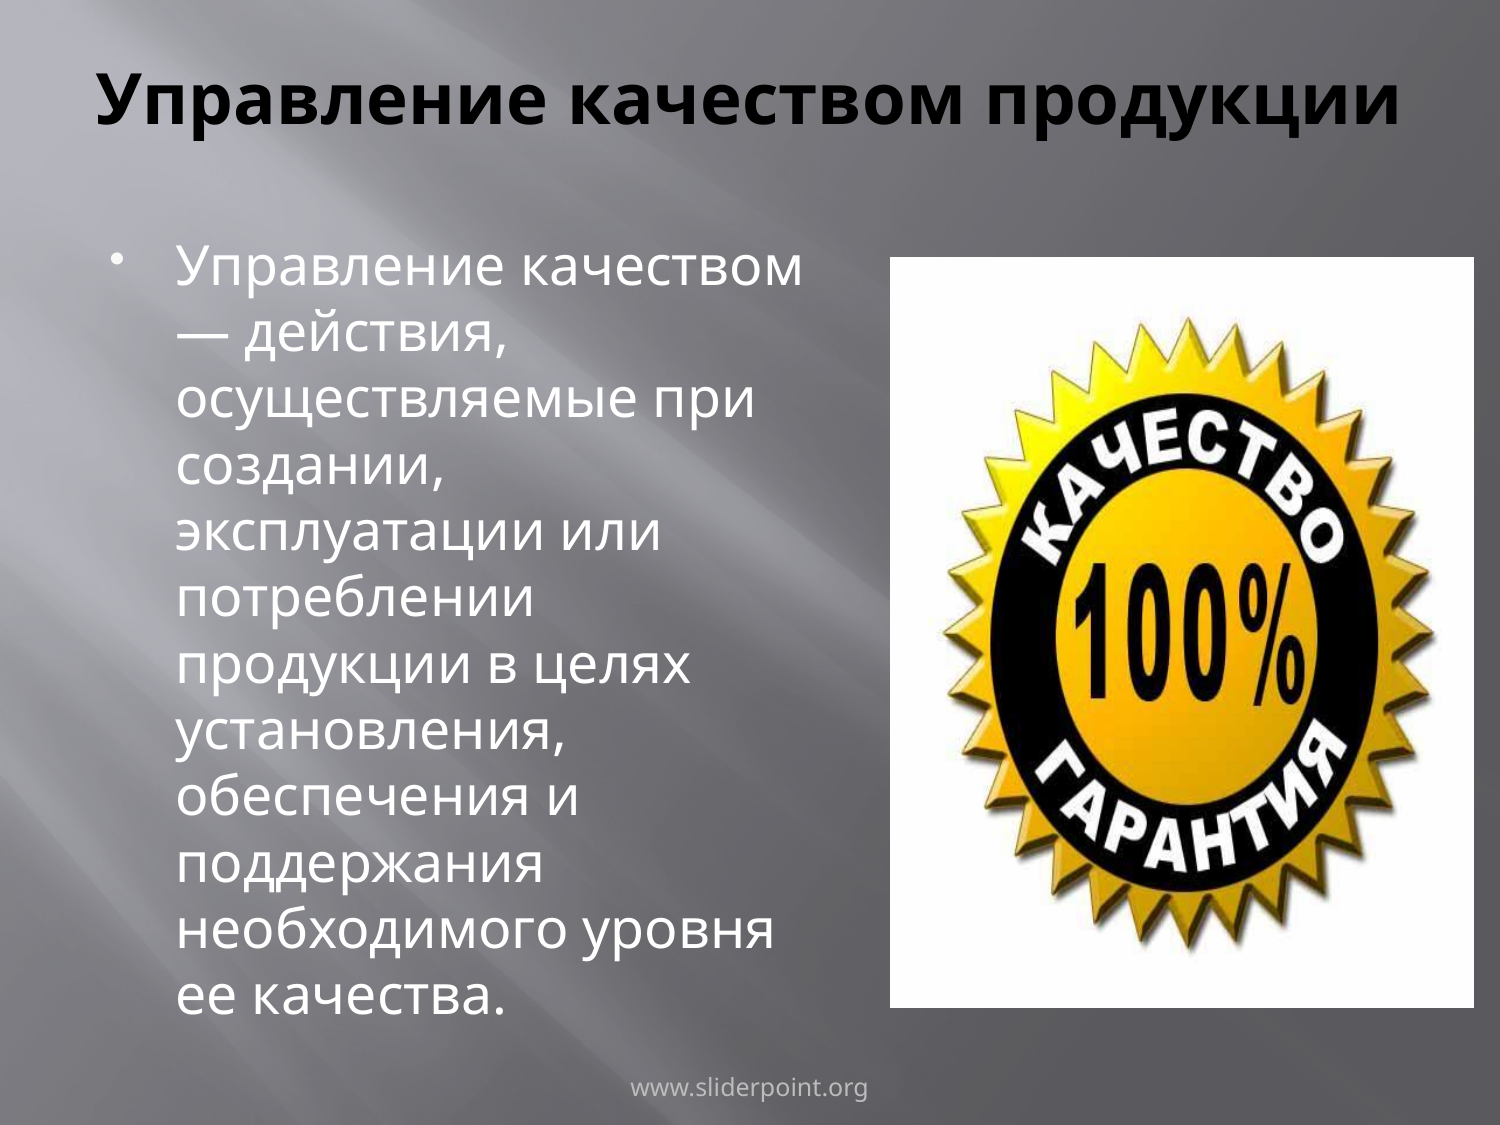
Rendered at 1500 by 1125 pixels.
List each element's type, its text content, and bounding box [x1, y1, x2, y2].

list Управление качеством — действия, осуществляемые при созда­нии, эксплуатации или потреблении продукции в целях установления, обеспечения и поддержания необходимого уровня ее качества. [75, 222, 844, 1035]
title Управление качеством продукции [75, 45, 1425, 233]
picture [890, 257, 1474, 1008]
footer www.sliderpoint.org [512, 1052, 988, 1113]
